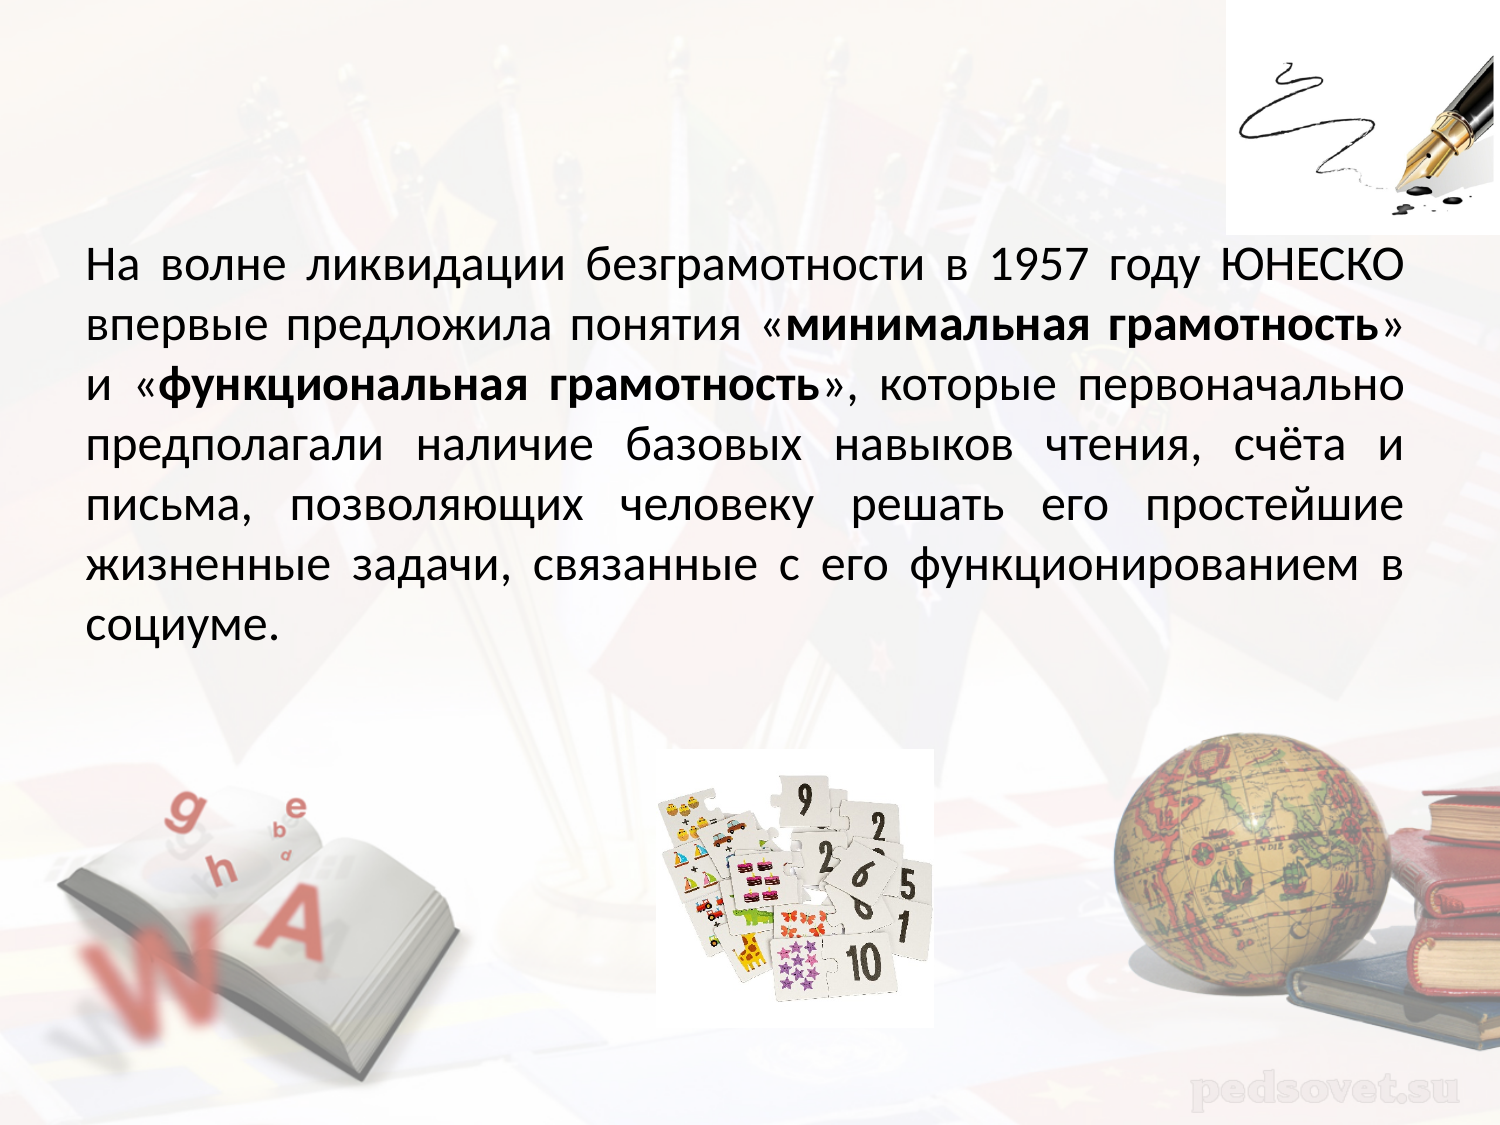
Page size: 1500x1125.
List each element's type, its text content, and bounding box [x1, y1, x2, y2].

picture [1226, 0, 1500, 235]
picture [655, 749, 934, 1028]
list На волне ликвидации безграмотности в 1957 году ЮНЕСКО впервые предложила понятия «минимальная грамотность» и «функциональная грамотность», которые первоначально предполагали наличие базовых навыков чтения, счёта и письма, позволяющих человеку решать его простейшие жизненные задачи, связанные с его функционированием в социуме. [70, 222, 1421, 692]
